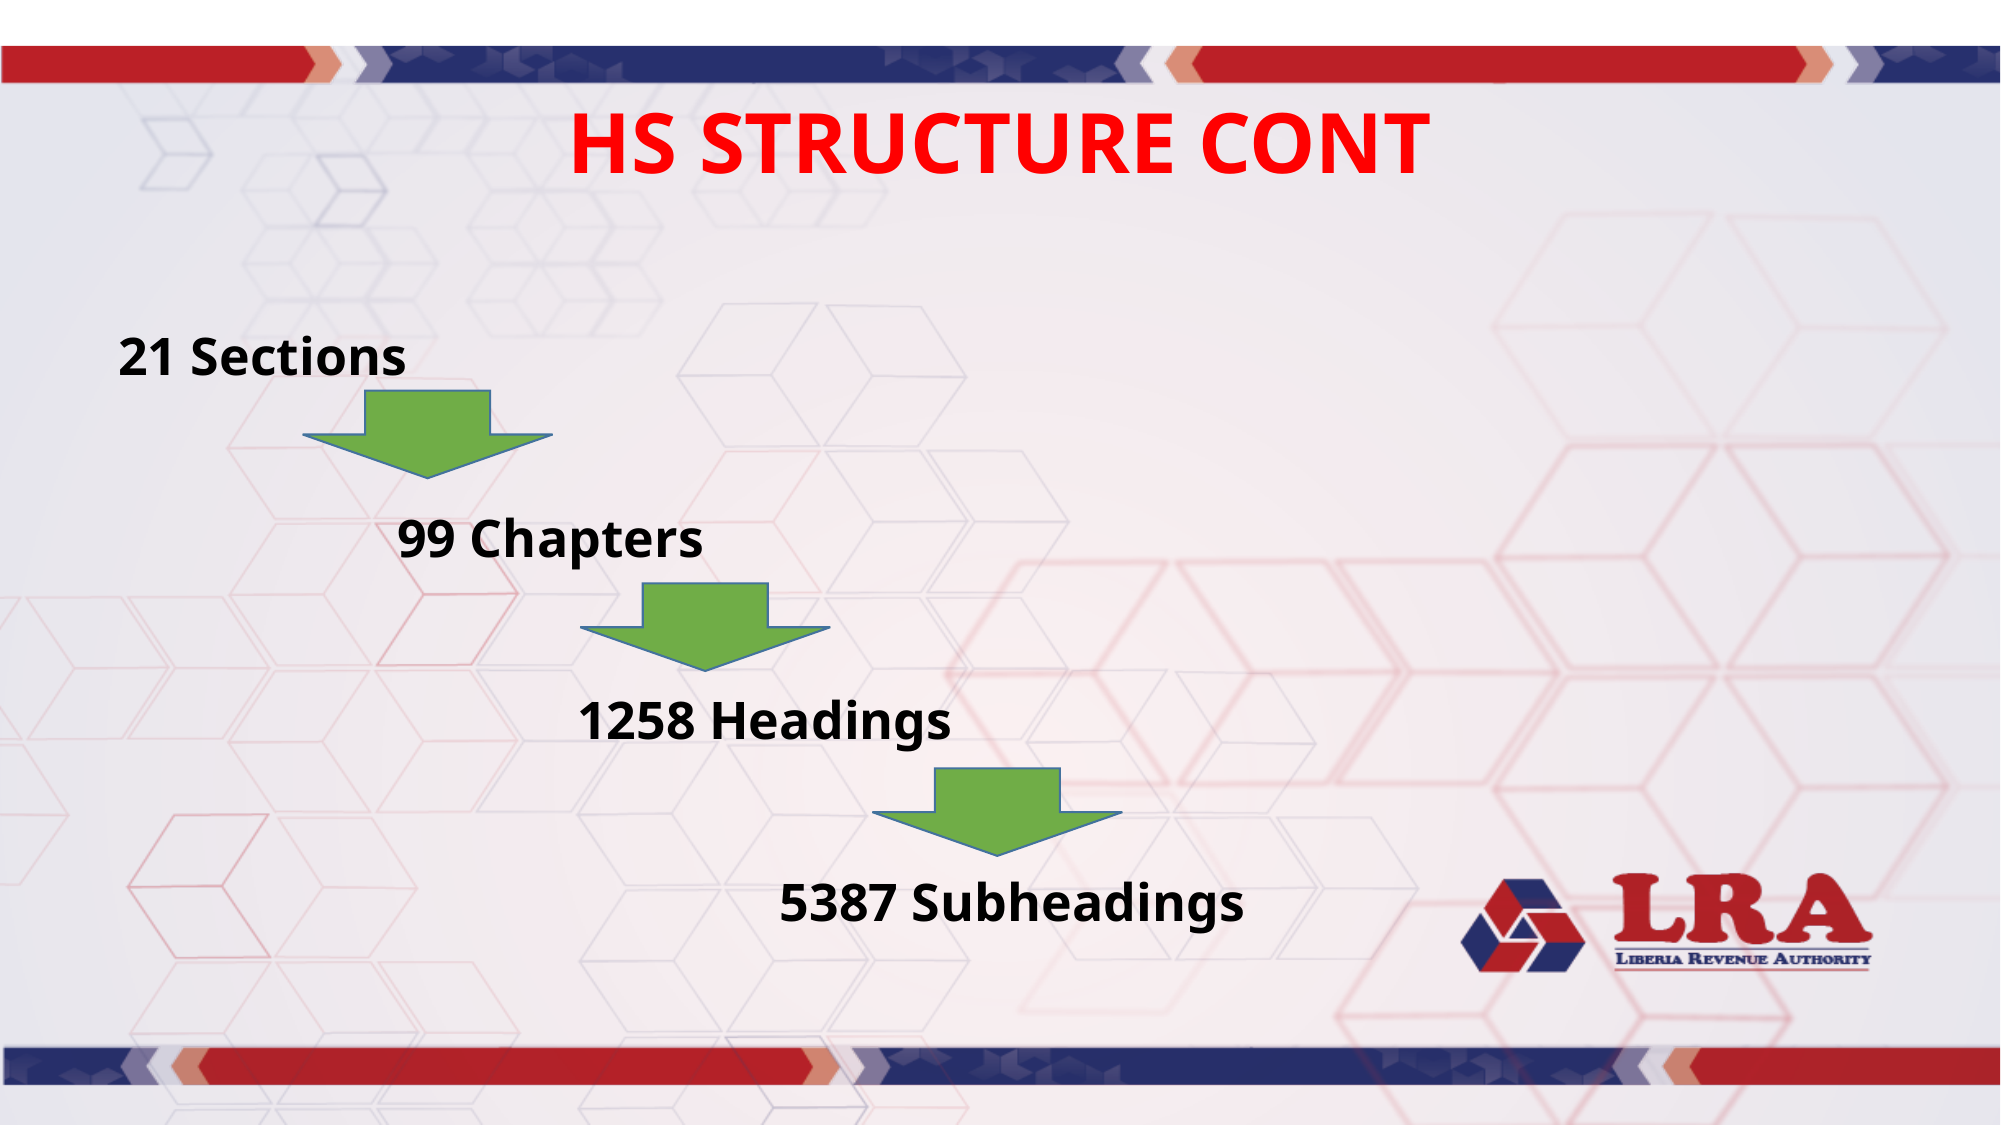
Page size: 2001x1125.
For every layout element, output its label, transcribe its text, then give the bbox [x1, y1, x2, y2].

text_box [872, 767, 1123, 857]
picture [0, 0, 2001, 1125]
text_box [302, 389, 553, 480]
title HS STRUCTURE CONT [137, 59, 1863, 234]
text_box [579, 582, 831, 673]
list 21 Sections 99 Chapters 1258 Headings 5387 Subheadings [89, 252, 1863, 1014]
